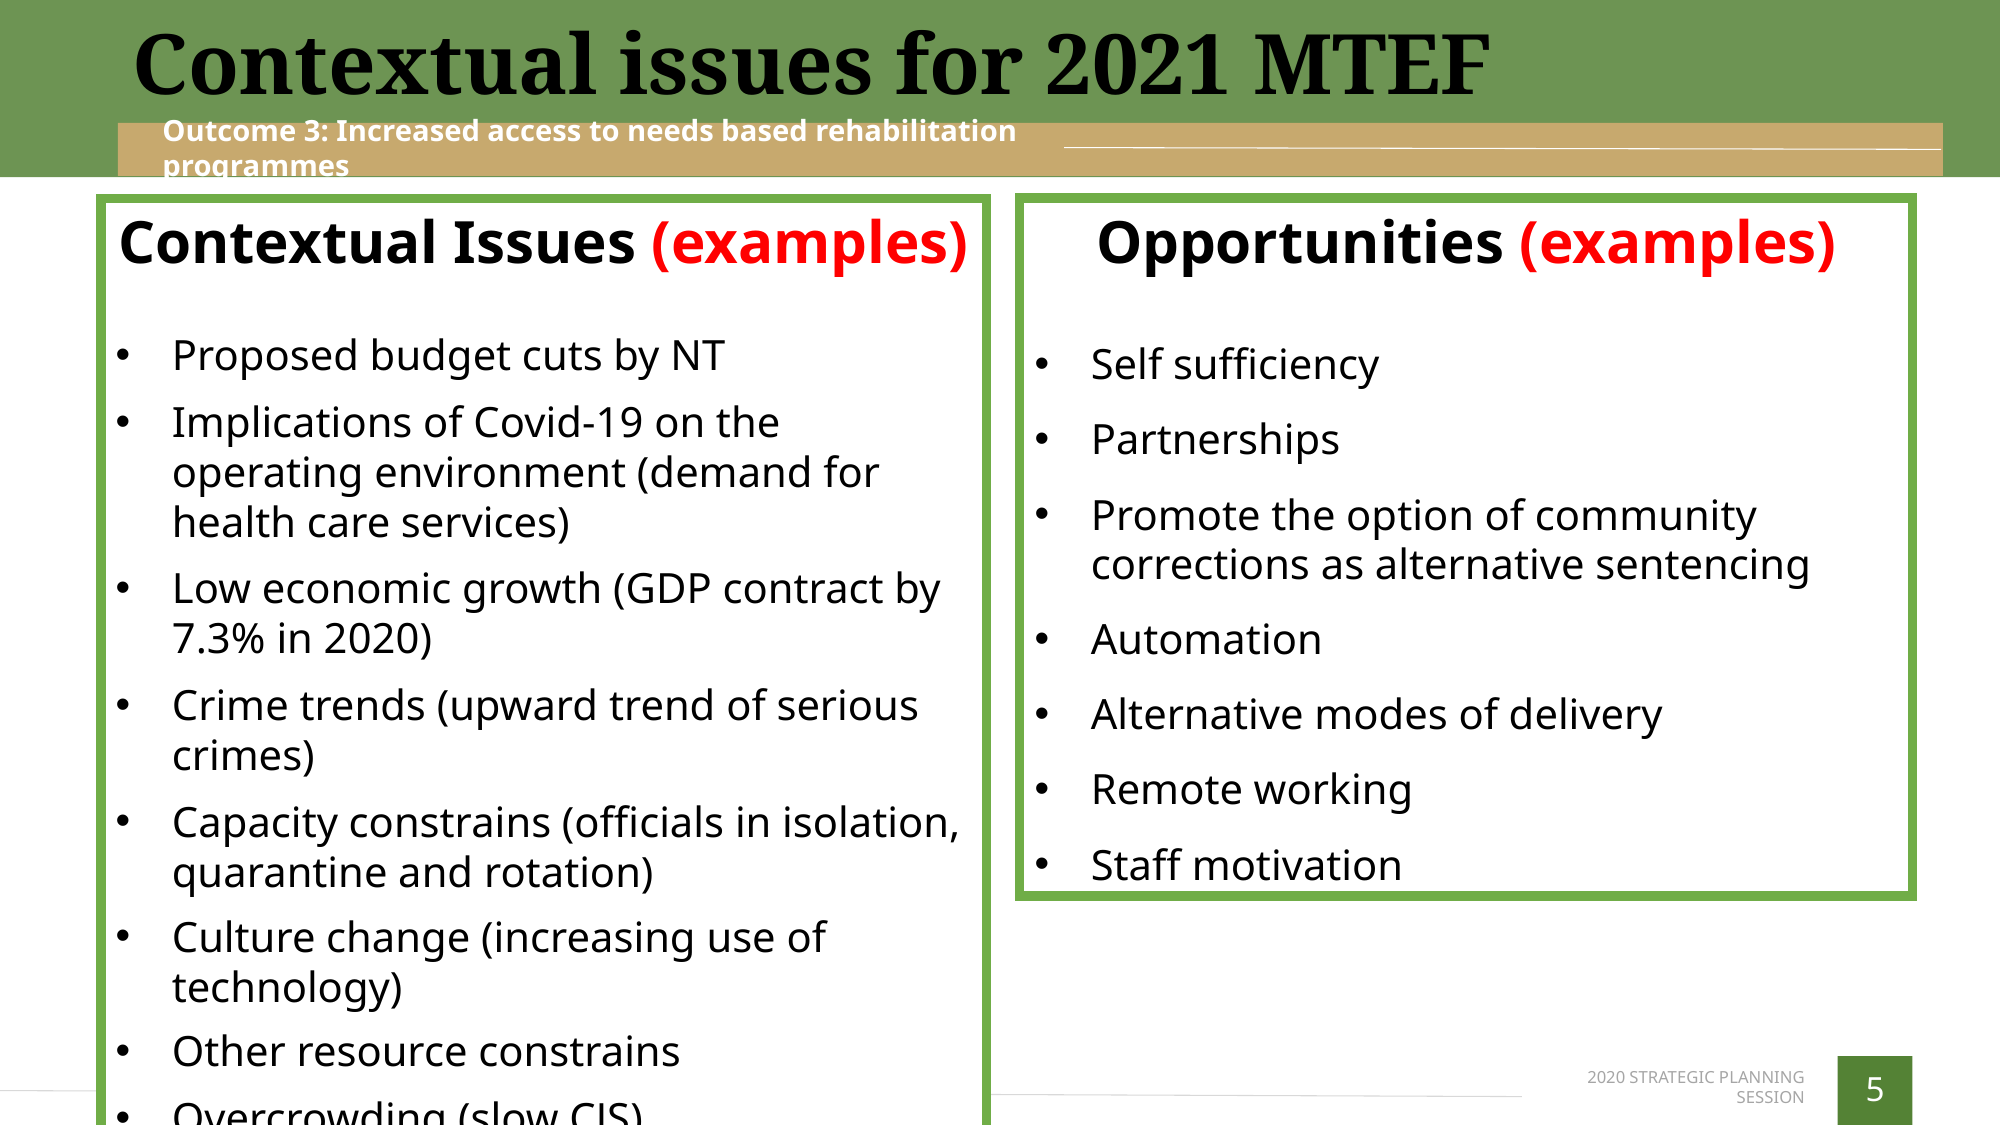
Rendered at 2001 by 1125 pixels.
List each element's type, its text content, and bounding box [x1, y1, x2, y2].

text_box Contextual issues for 2021 MTEF [117, 0, 1913, 135]
text_box Contextual Issues (examples) Proposed budget cuts by NT Implications of Covid-19 on the operating environment (demand for health care services) Low economic growth (GDP contract by 7.3% in 2020) Crime trends (upward trend of serious crimes) Capacity constrains (officials in isolation, quarantine and rotation) Culture change (increasing use of technology) Other resource constrains Overcrowding (slow CJS) Current 2020/21 actual performance [100, 197, 987, 1125]
text_box Opportunities (examples) Self sufficiency Partnerships Promote the option of community corrections as alternative sentencing Automation Alternative modes of delivery Remote working Staff motivation [1019, 197, 1914, 897]
